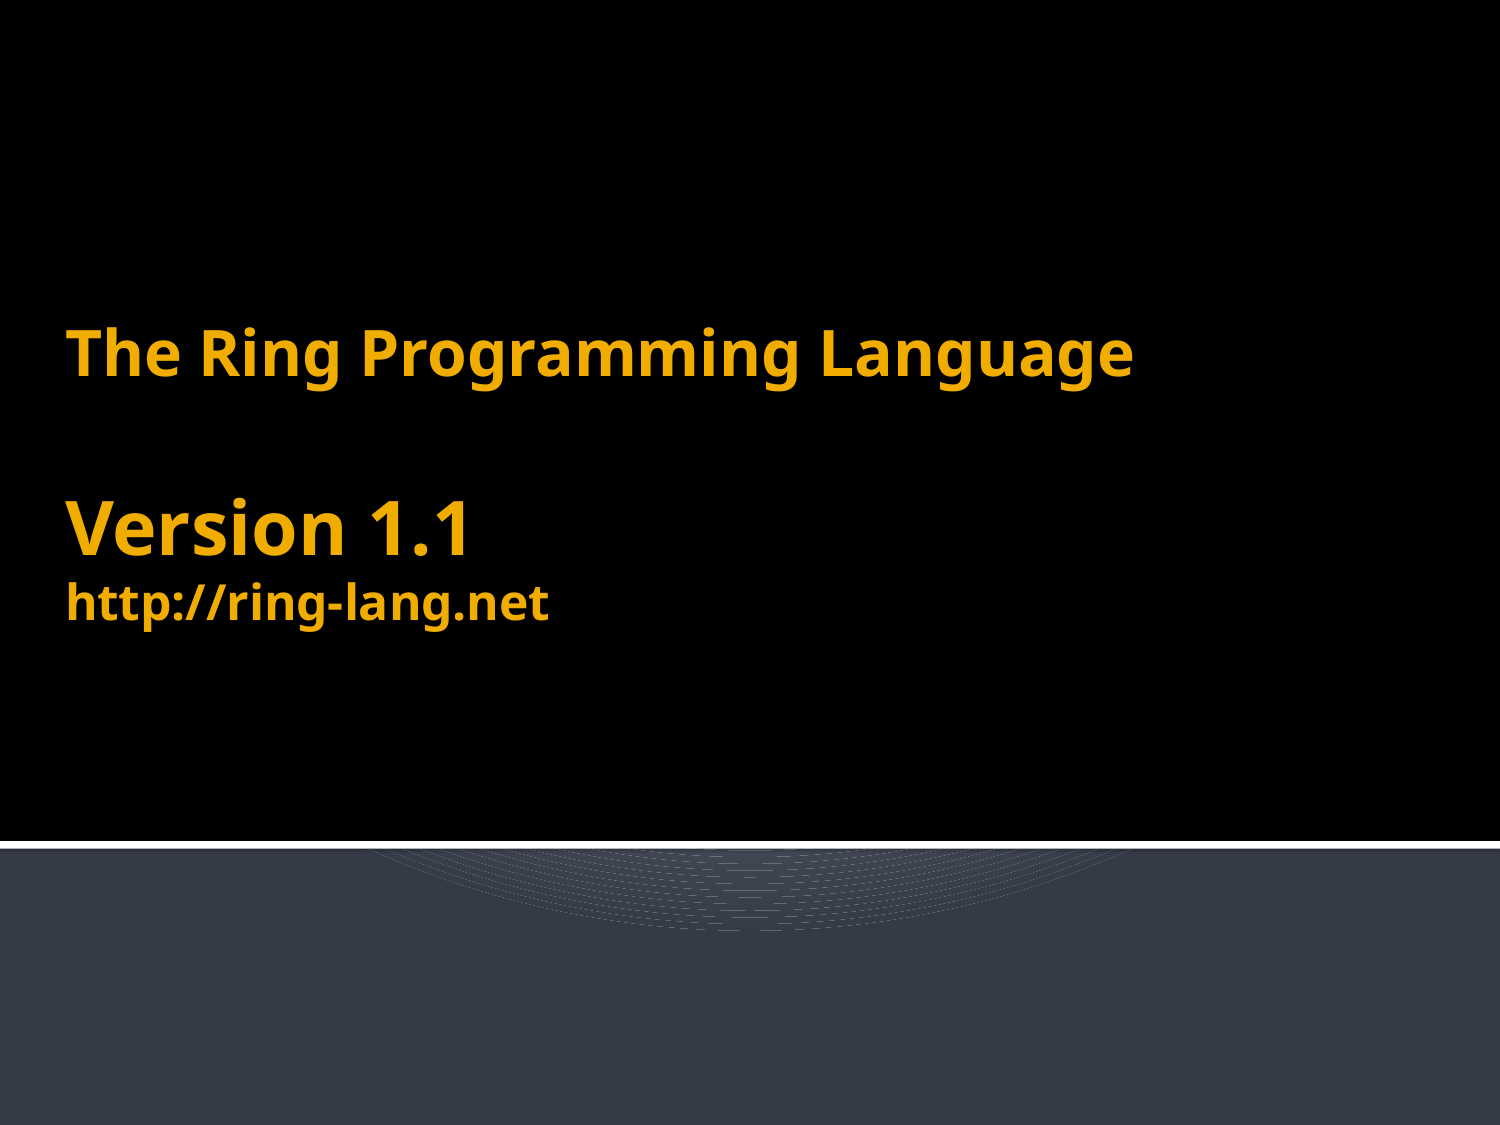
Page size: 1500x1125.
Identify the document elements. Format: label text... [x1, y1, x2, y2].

title The Ring Programming Language Version 1.1 http://ring-lang.net [50, 312, 1400, 816]
